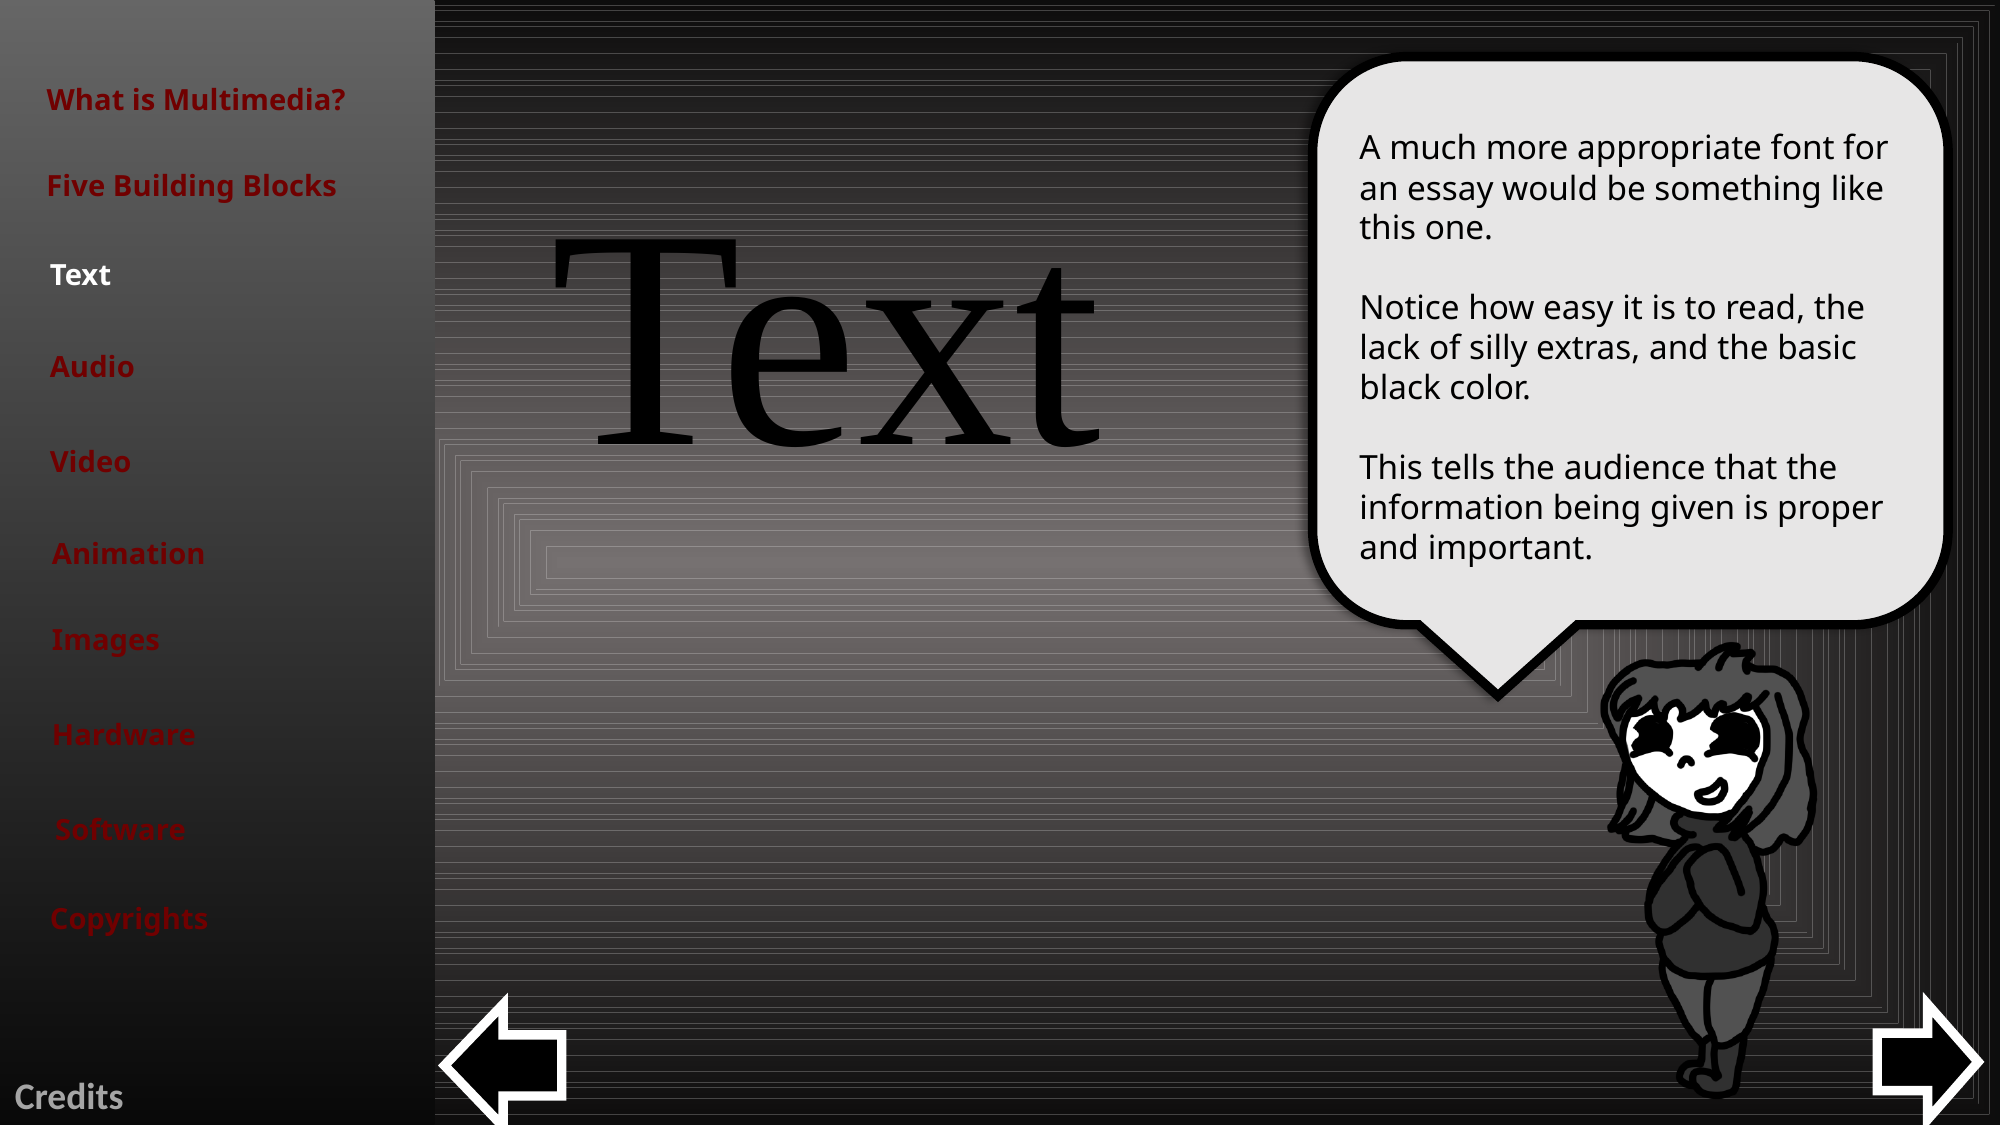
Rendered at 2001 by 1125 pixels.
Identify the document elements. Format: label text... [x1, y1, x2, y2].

text_box Software [40, 803, 381, 854]
text_box [1311, 55, 1950, 698]
text_box Animation [37, 528, 370, 578]
text_box Five Building Blocks [31, 159, 435, 210]
text_box [1876, 1001, 1980, 1123]
picture [1579, 624, 1839, 1110]
text_box Hardware [37, 709, 383, 759]
text_box [0, 0, 435, 1125]
text_box Text [34, 249, 368, 299]
text_box Text [536, 124, 1192, 515]
text_box What is Multimedia? [31, 74, 457, 124]
text_box [443, 1001, 563, 1125]
text_box Credits [0, 1064, 265, 1125]
text_box Audio [34, 340, 359, 391]
text_box Images [37, 614, 362, 664]
text_box A much more appropriate font for an essay would be something like this one. Notice how easy it is to read, the lack of silly extras, and the basic black color. This tells the audience that the information being given is proper and important. [1344, 119, 1939, 574]
text_box Video [34, 436, 368, 486]
text_box Copyrights [34, 892, 381, 943]
